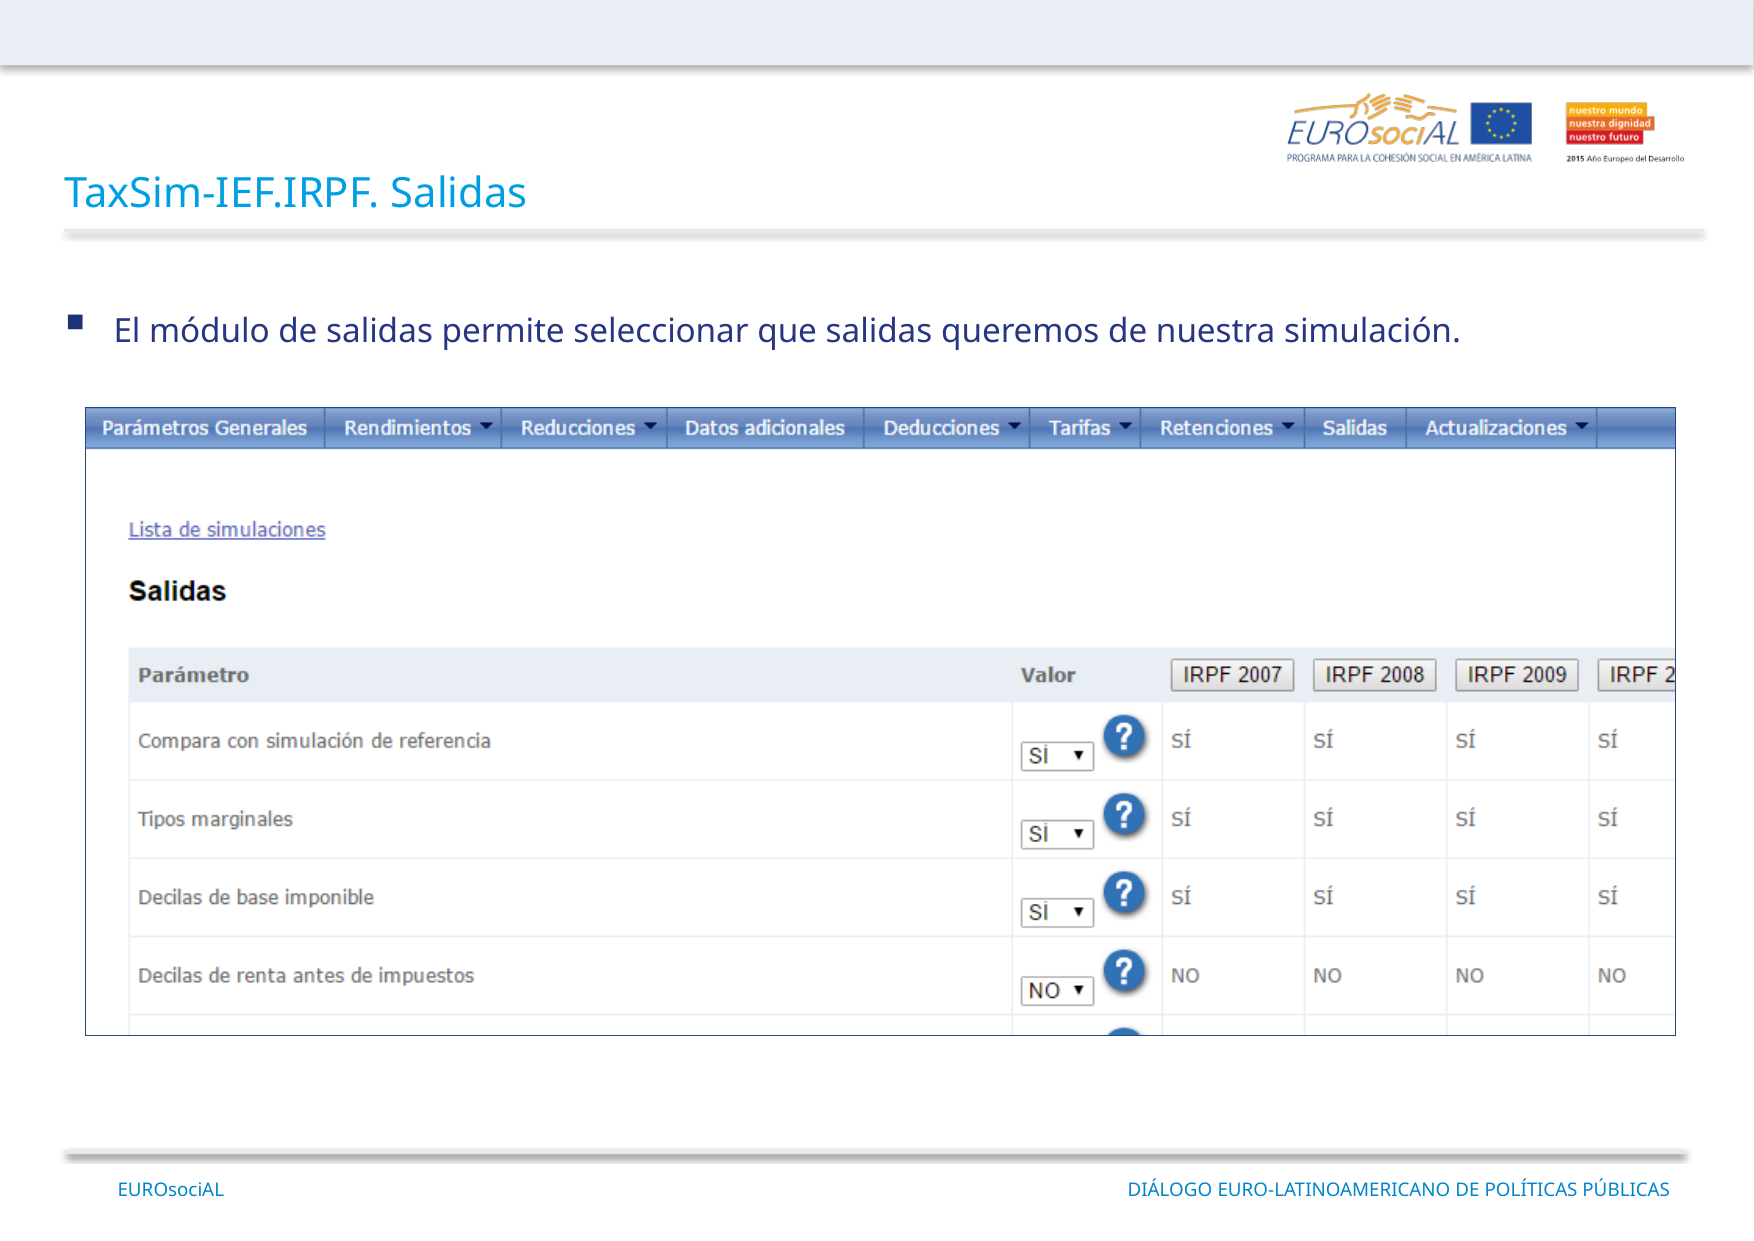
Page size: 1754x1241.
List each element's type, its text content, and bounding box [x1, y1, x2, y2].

picture [85, 407, 1677, 1036]
text_box TaxSim-IEF.IRPF. Salidas [49, 158, 1628, 233]
picture [1278, 88, 1692, 173]
text_box El módulo de salidas permite seleccionar que salidas queremos de nuestra simulación. [64, 289, 1692, 361]
